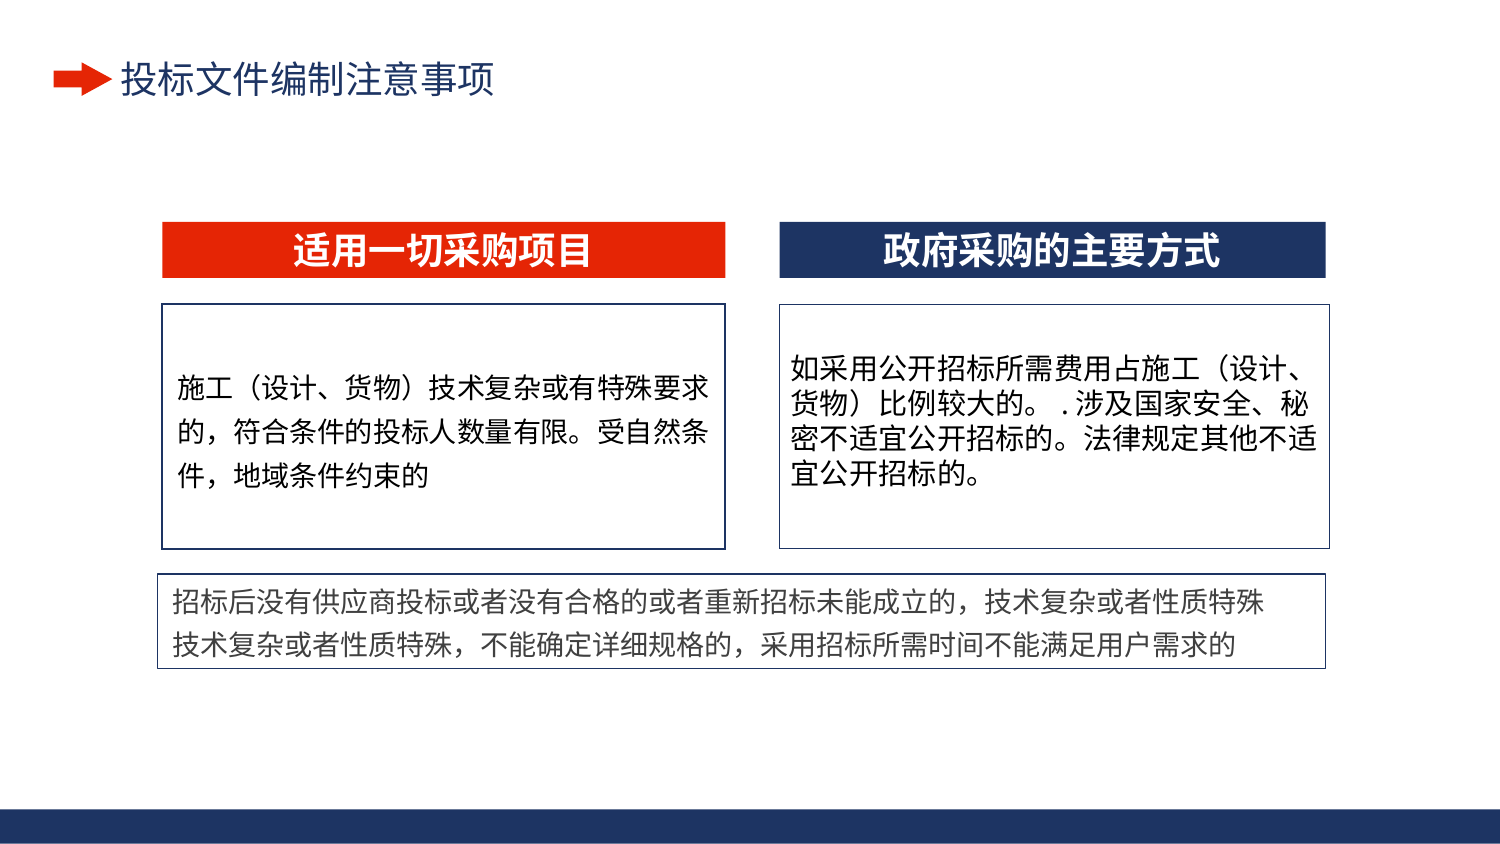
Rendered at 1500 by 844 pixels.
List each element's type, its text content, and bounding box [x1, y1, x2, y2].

text_box 招标后没有供应商投标或者没有合格的或者重新招标未能成立的，技术复杂或者性质特殊 技术复杂或者性质特殊，不能确定详细规格的，采用招标所需时间不能满足用户需求的 [157, 574, 1326, 669]
text_box 适用一切采购项目 [162, 221, 726, 278]
text_box 如采用公开招标所需费用占施工（设计、货物）比例较大的。.涉及国家安全、秘密不适宜公开招标的。法律规定其他不适宜公开招标的。 [779, 304, 1330, 549]
text_box 施工（设计、货物）技术复杂或有特殊要求的，符合条件的投标人数量有限。受自然条件，地域条件约束的 [161, 303, 726, 550]
text_box 政府采购的主要方式 [779, 221, 1326, 278]
